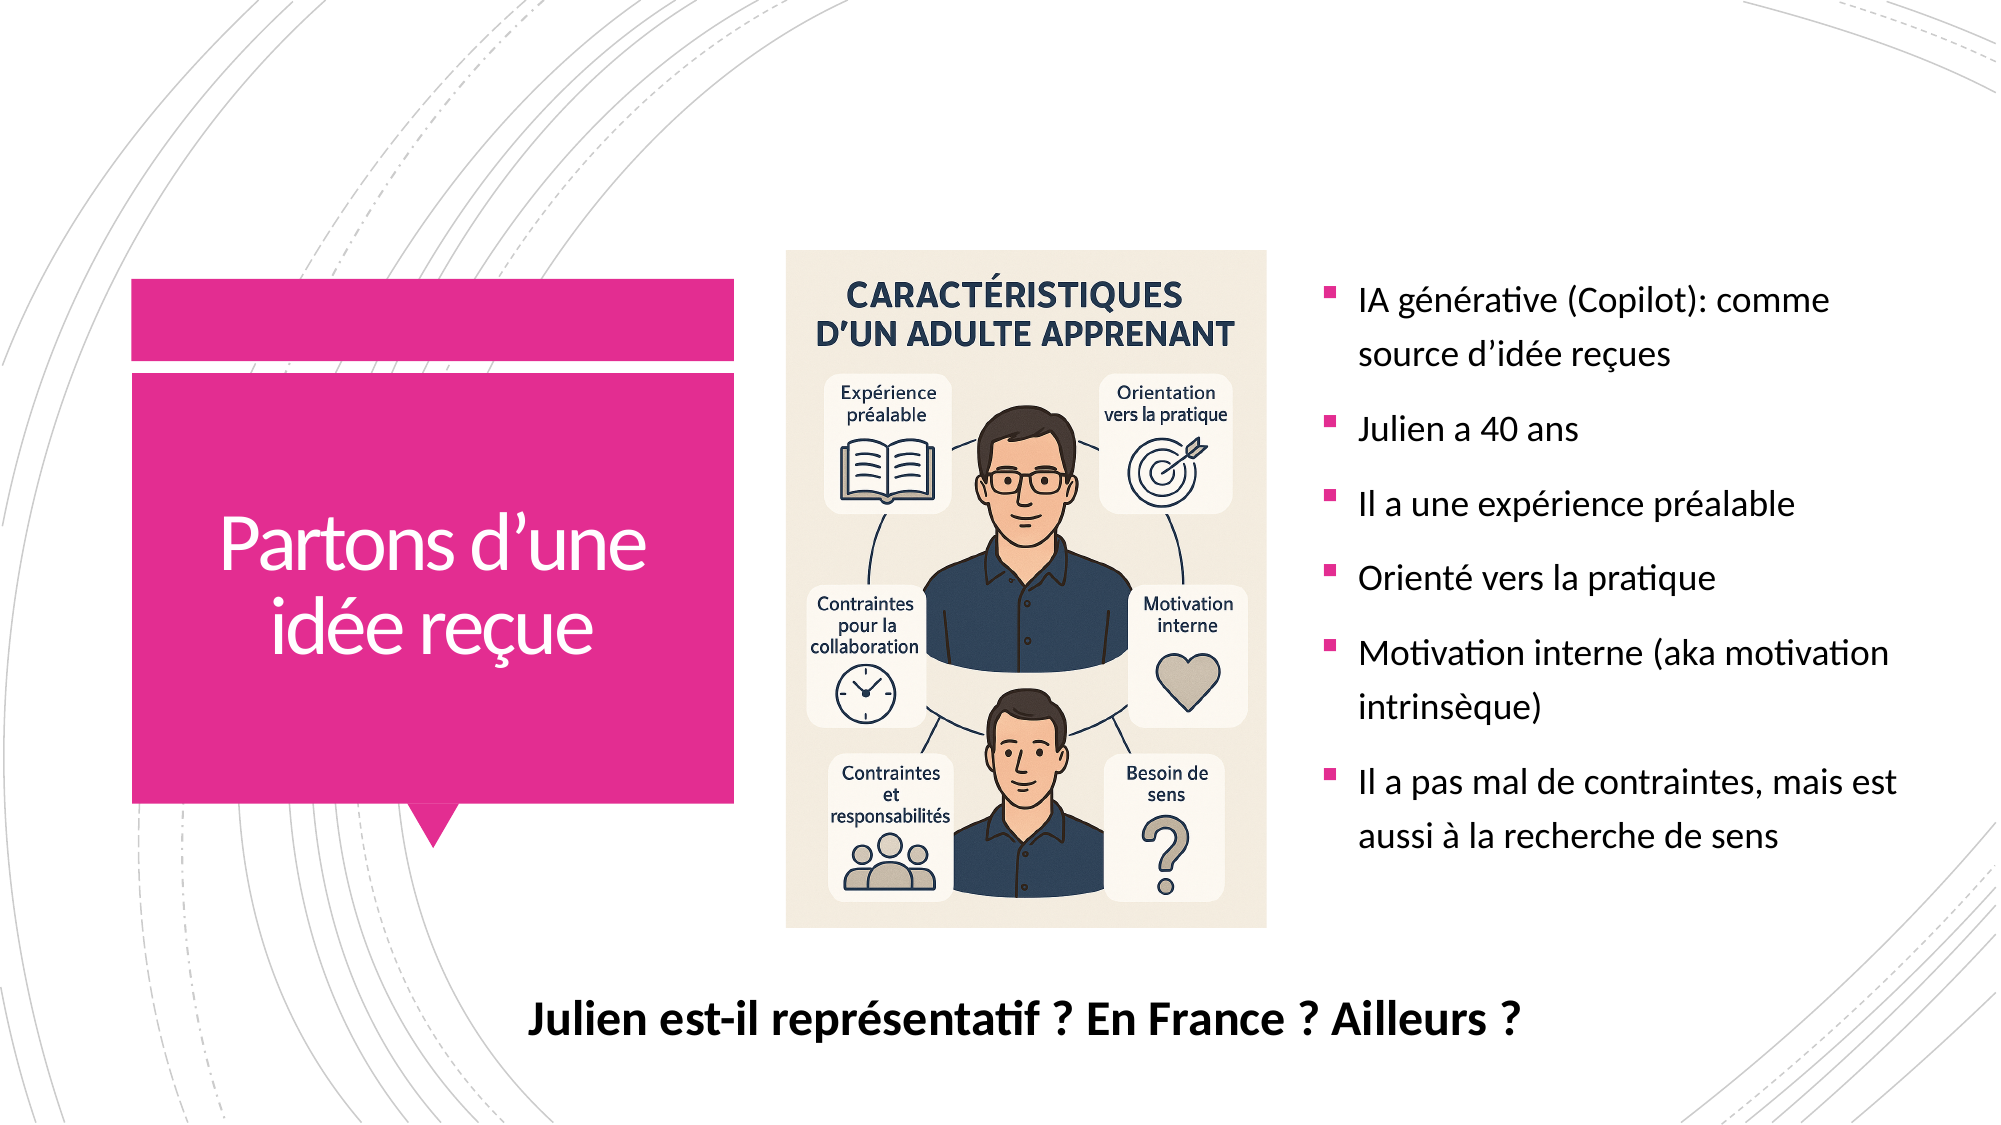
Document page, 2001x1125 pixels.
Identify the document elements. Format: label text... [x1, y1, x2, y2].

picture [785, 249, 1267, 928]
text_box Julien est-il représentatif ? En France ? Ailleurs ? [514, 977, 1539, 1098]
title Partons d’une idée reçue [145, 385, 720, 789]
list IA générative (Copilot): comme source d’idée reçues Julien a 40 ans Il a une expérience préalable Orienté vers la pratique Motivation interne (aka motivation intrinsèque) Il a pas mal de contraintes, mais est aussi à la recherche de sens [1305, 198, 1944, 1002]
